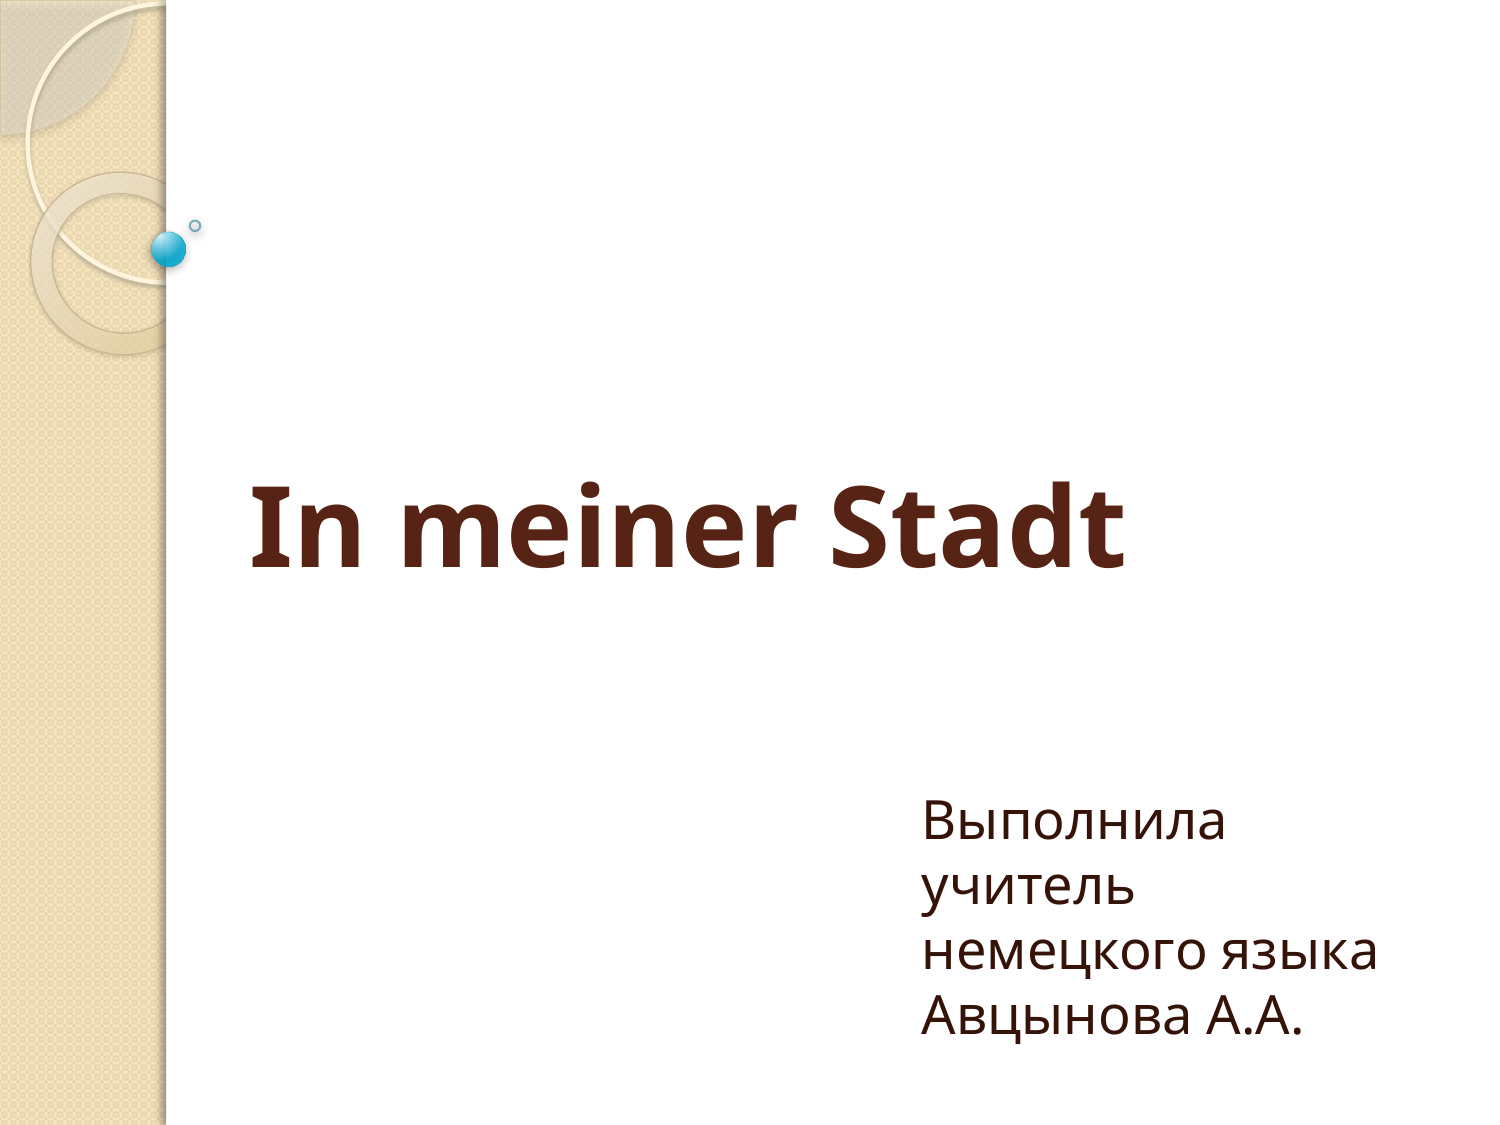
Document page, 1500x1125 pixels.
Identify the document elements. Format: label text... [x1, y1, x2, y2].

title In meiner Stadt [234, 59, 1450, 598]
subtitle Выполнила учитель немецкого языка Авцынова А.А. [902, 785, 1450, 1073]
